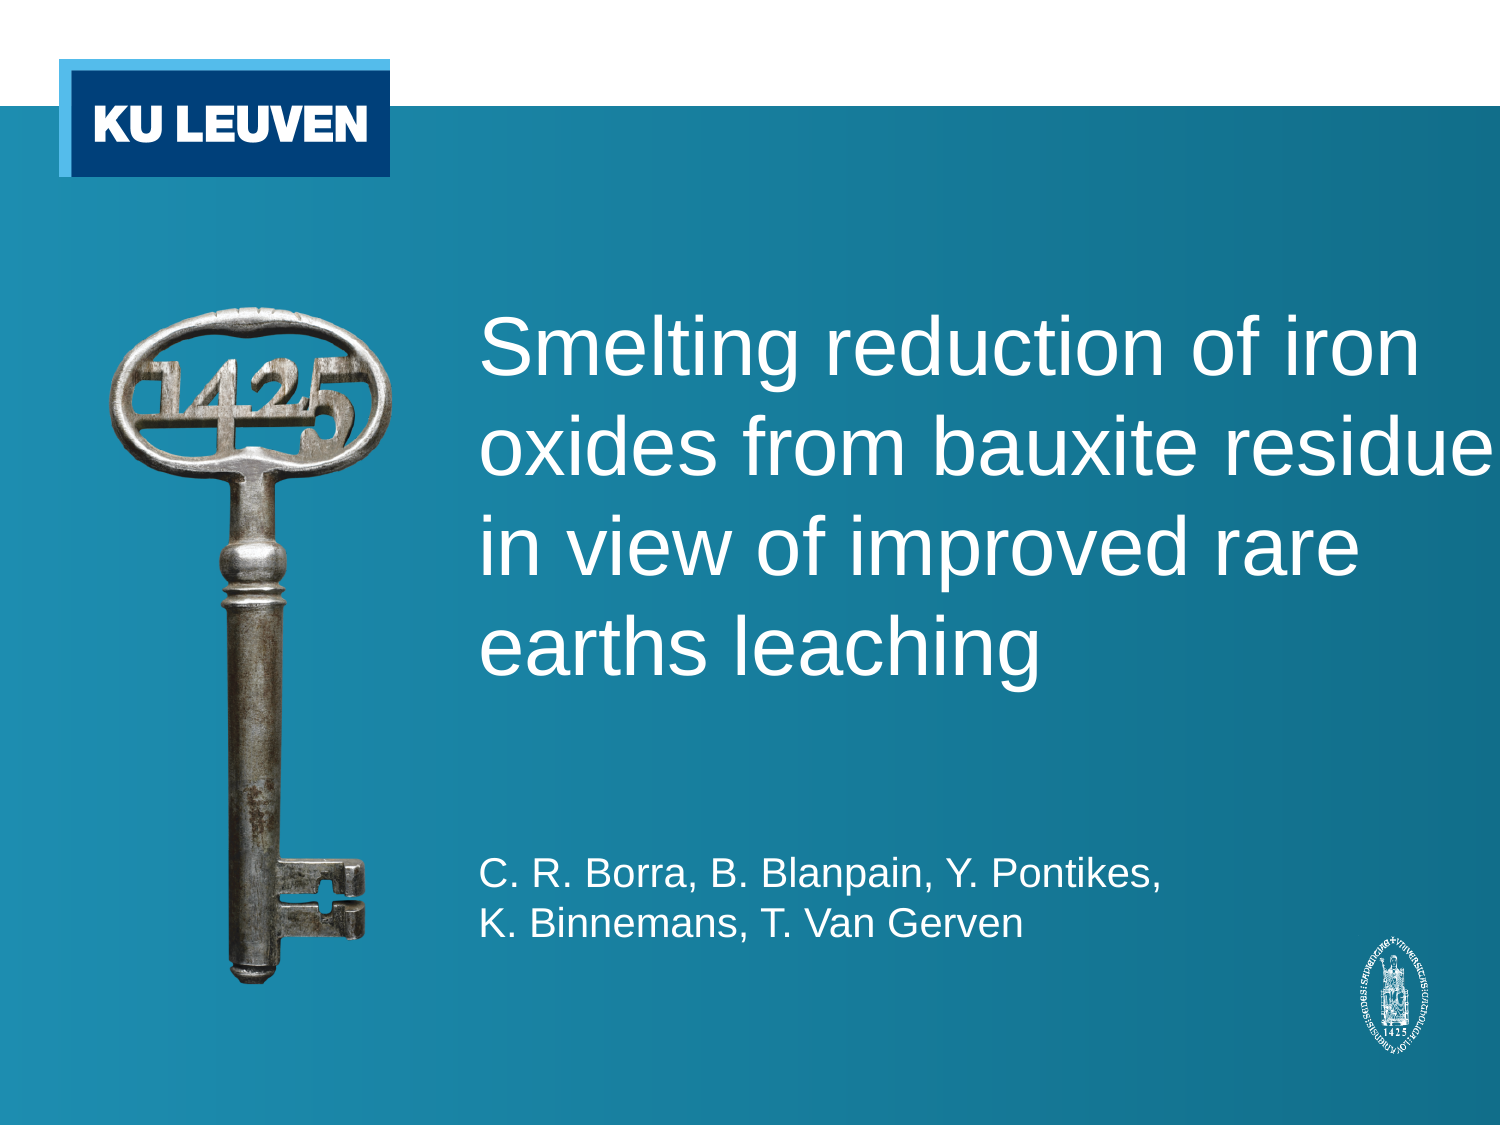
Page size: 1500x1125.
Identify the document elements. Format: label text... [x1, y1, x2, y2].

subtitle C. R. Borra, B. Blanpain, Y. Pontikes, K. Binnemans, T. Van Gerven [478, 846, 1430, 1083]
title Smelting reduction of iron oxides from bauxite residue in view of improved rare earths leaching [478, 397, 1500, 693]
picture [100, 295, 403, 1000]
picture [59, 59, 390, 177]
